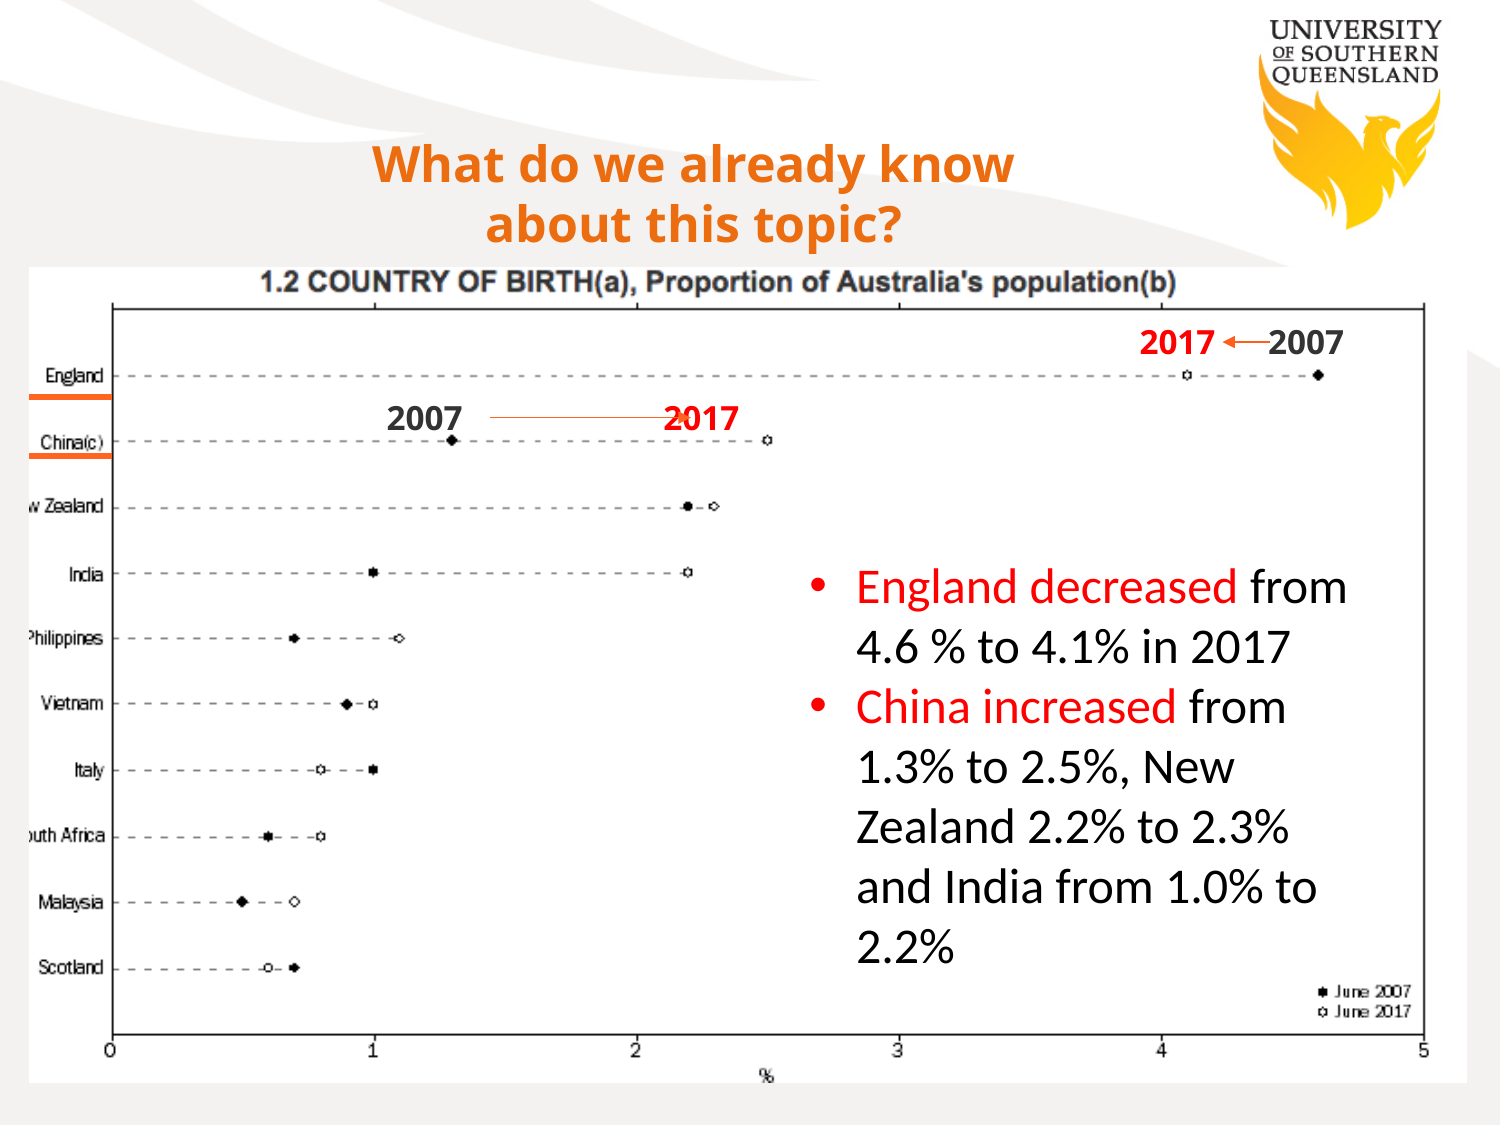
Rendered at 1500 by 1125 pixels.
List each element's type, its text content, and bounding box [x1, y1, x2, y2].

text_box [581, 261, 612, 265]
text_box What do we already know about this topic? [53, 125, 1335, 261]
picture [0, 0, 1500, 1125]
